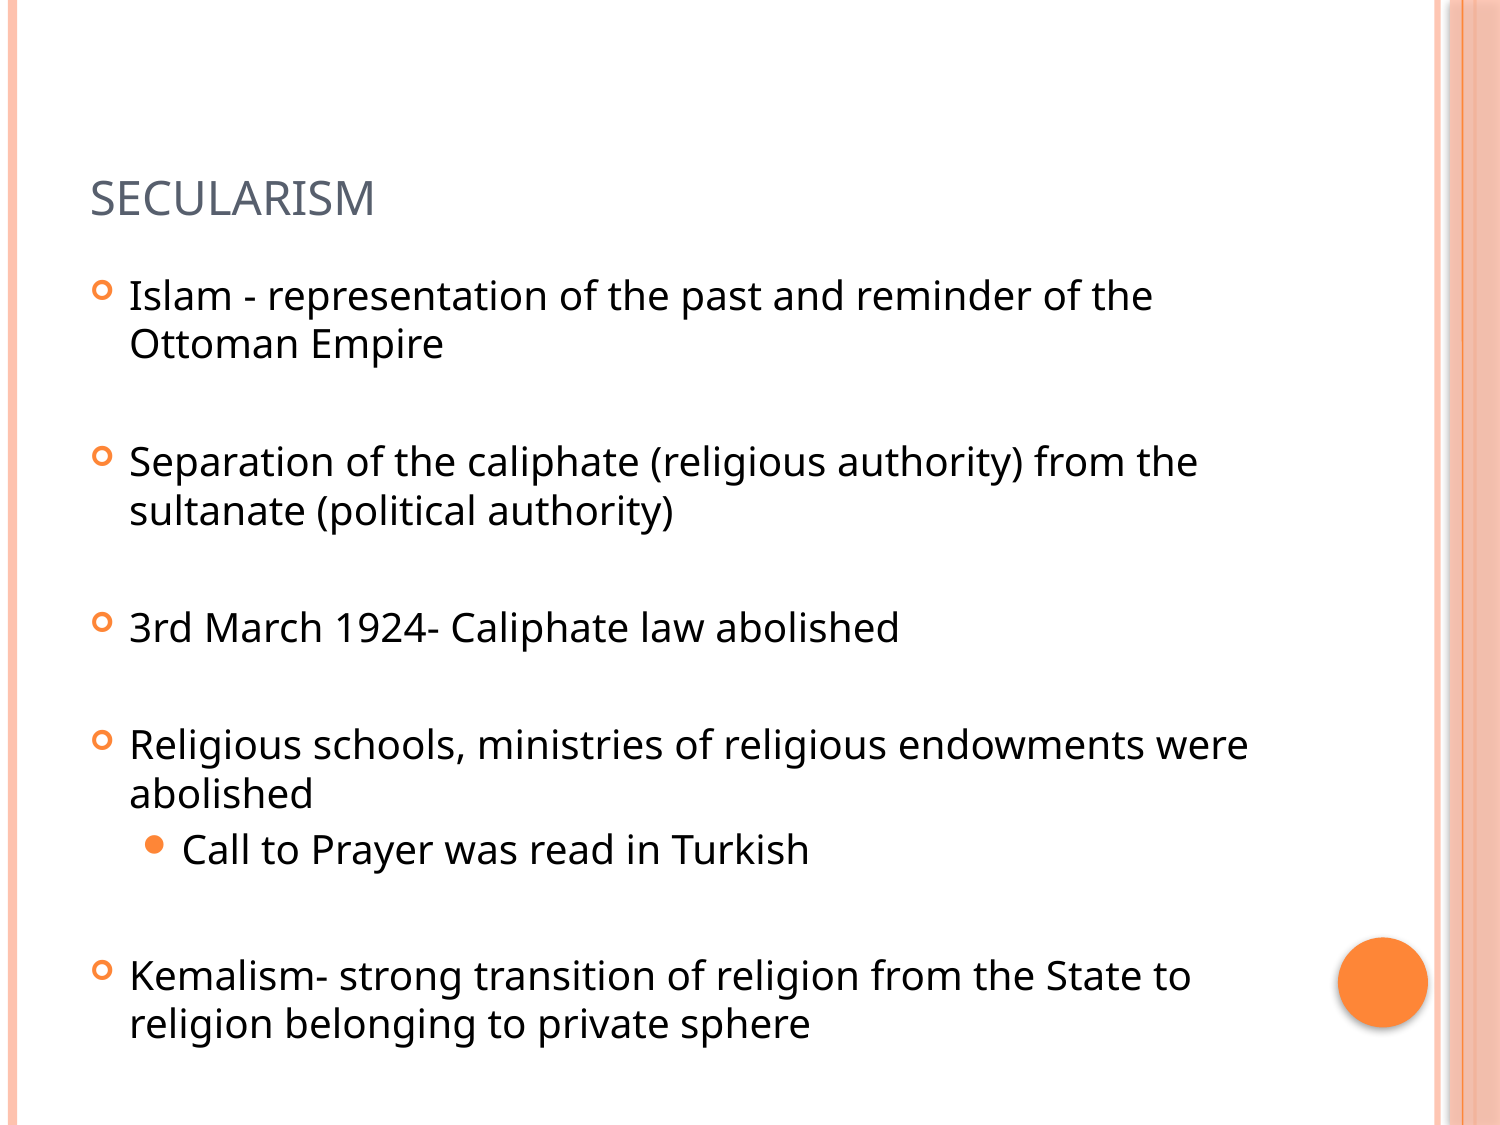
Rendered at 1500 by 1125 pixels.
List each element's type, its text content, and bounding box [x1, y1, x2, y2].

list Islam - representation of the past and reminder of the Ottoman Empire Separation of the caliphate (religious authority) from the sultanate (political authority) 3rd March 1924- Caliphate law abolished Religious schools, ministries of religious endowments were abolished Call to Prayer was read in Turkish Kemalism- strong transition of religion from the State to religion belonging to private sphere [75, 262, 1300, 1062]
title Secularism [75, 45, 1300, 233]
